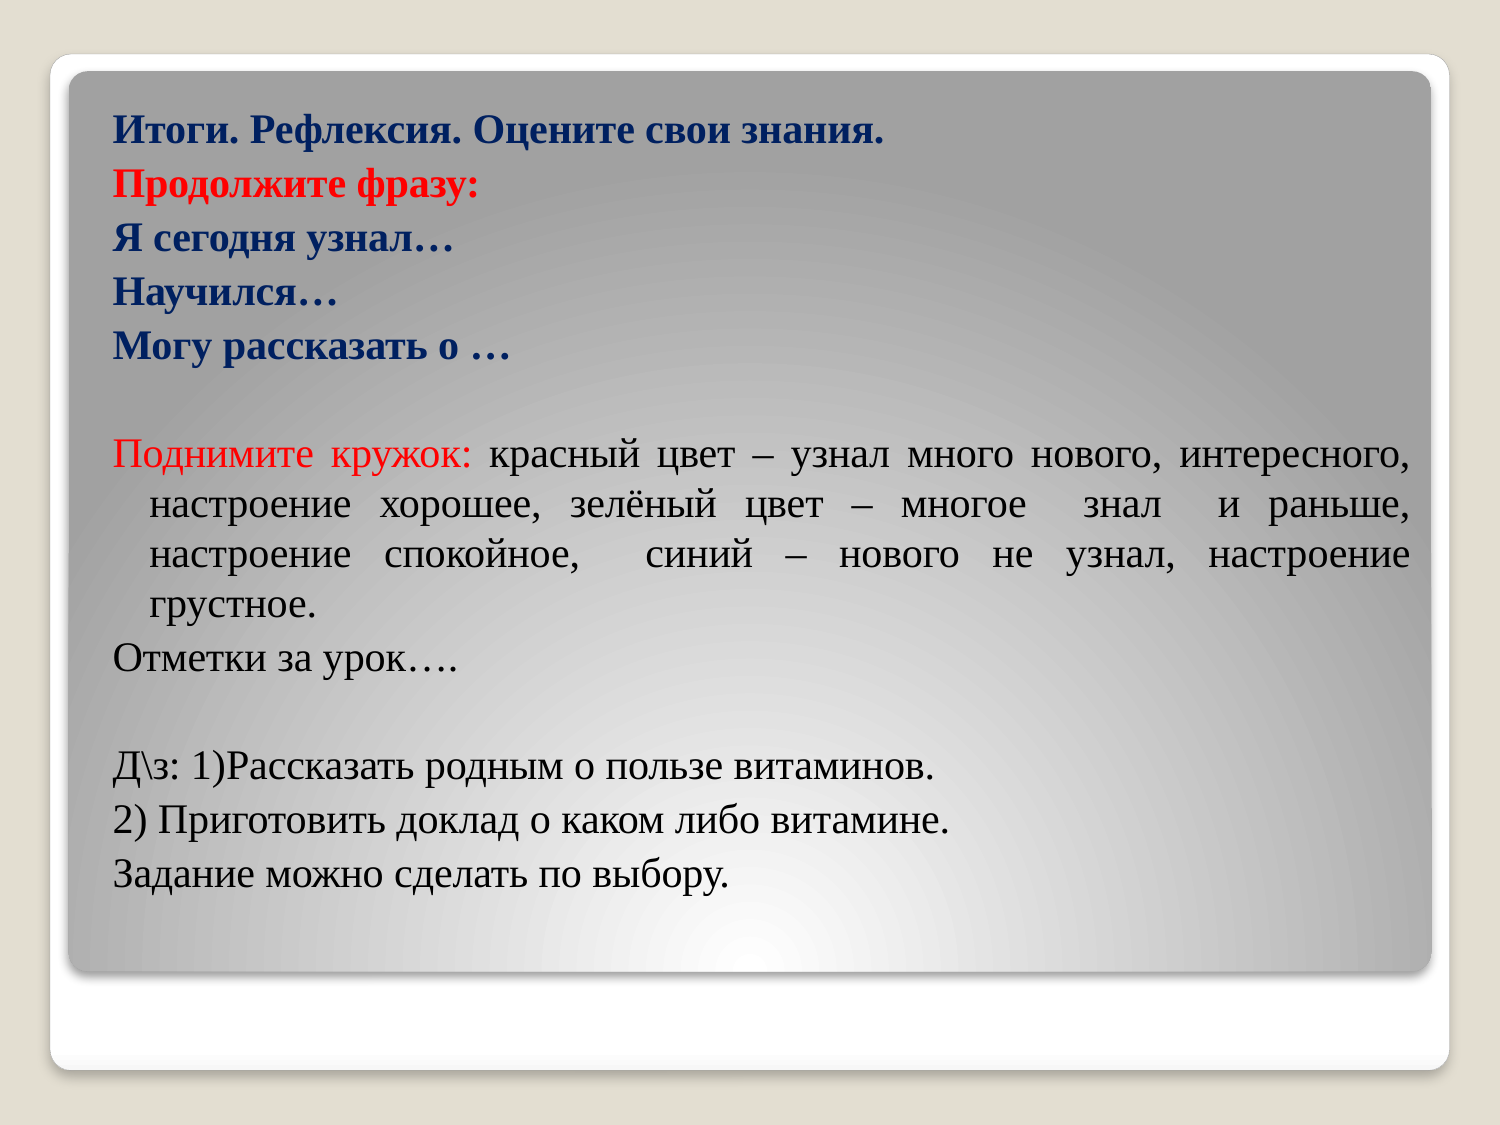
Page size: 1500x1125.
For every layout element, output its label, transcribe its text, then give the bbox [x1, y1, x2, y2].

list Итоги. Рефлексия. Оцените свои знания. Продолжите фразу: Я сегодня узнал… Научился… Могу рассказать о … Поднимите кружок: красный цвет – узнал много нового, интересного, настроение хорошее, зелёный цвет – многое знал и раньше, настроение спокойное, синий – нового не узнал, настроение грустное. Отметки за урок…. Д\з: 1)Рассказать родным о пользе витаминов. 2) Приготовить доклад о каком либо витамине. Задание можно сделать по выбору. [82, 86, 1425, 905]
